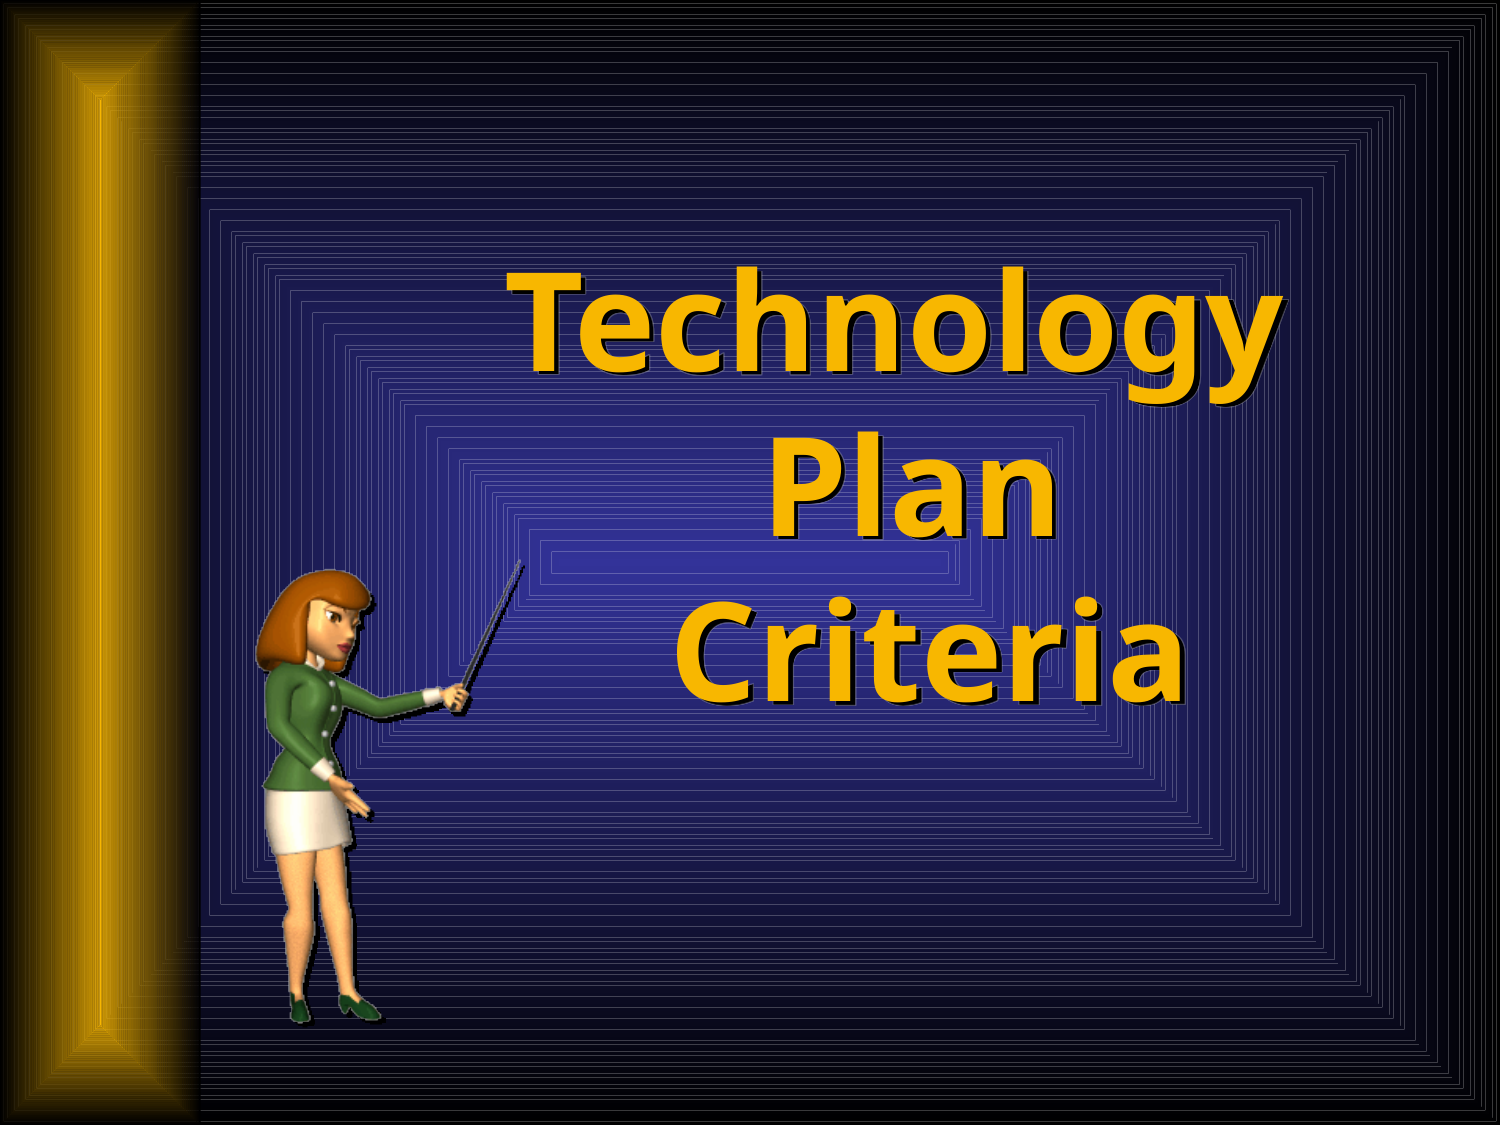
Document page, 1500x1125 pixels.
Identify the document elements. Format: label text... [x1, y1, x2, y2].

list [239, 501, 559, 1046]
title Technology Plan Criteria [274, 387, 1500, 576]
